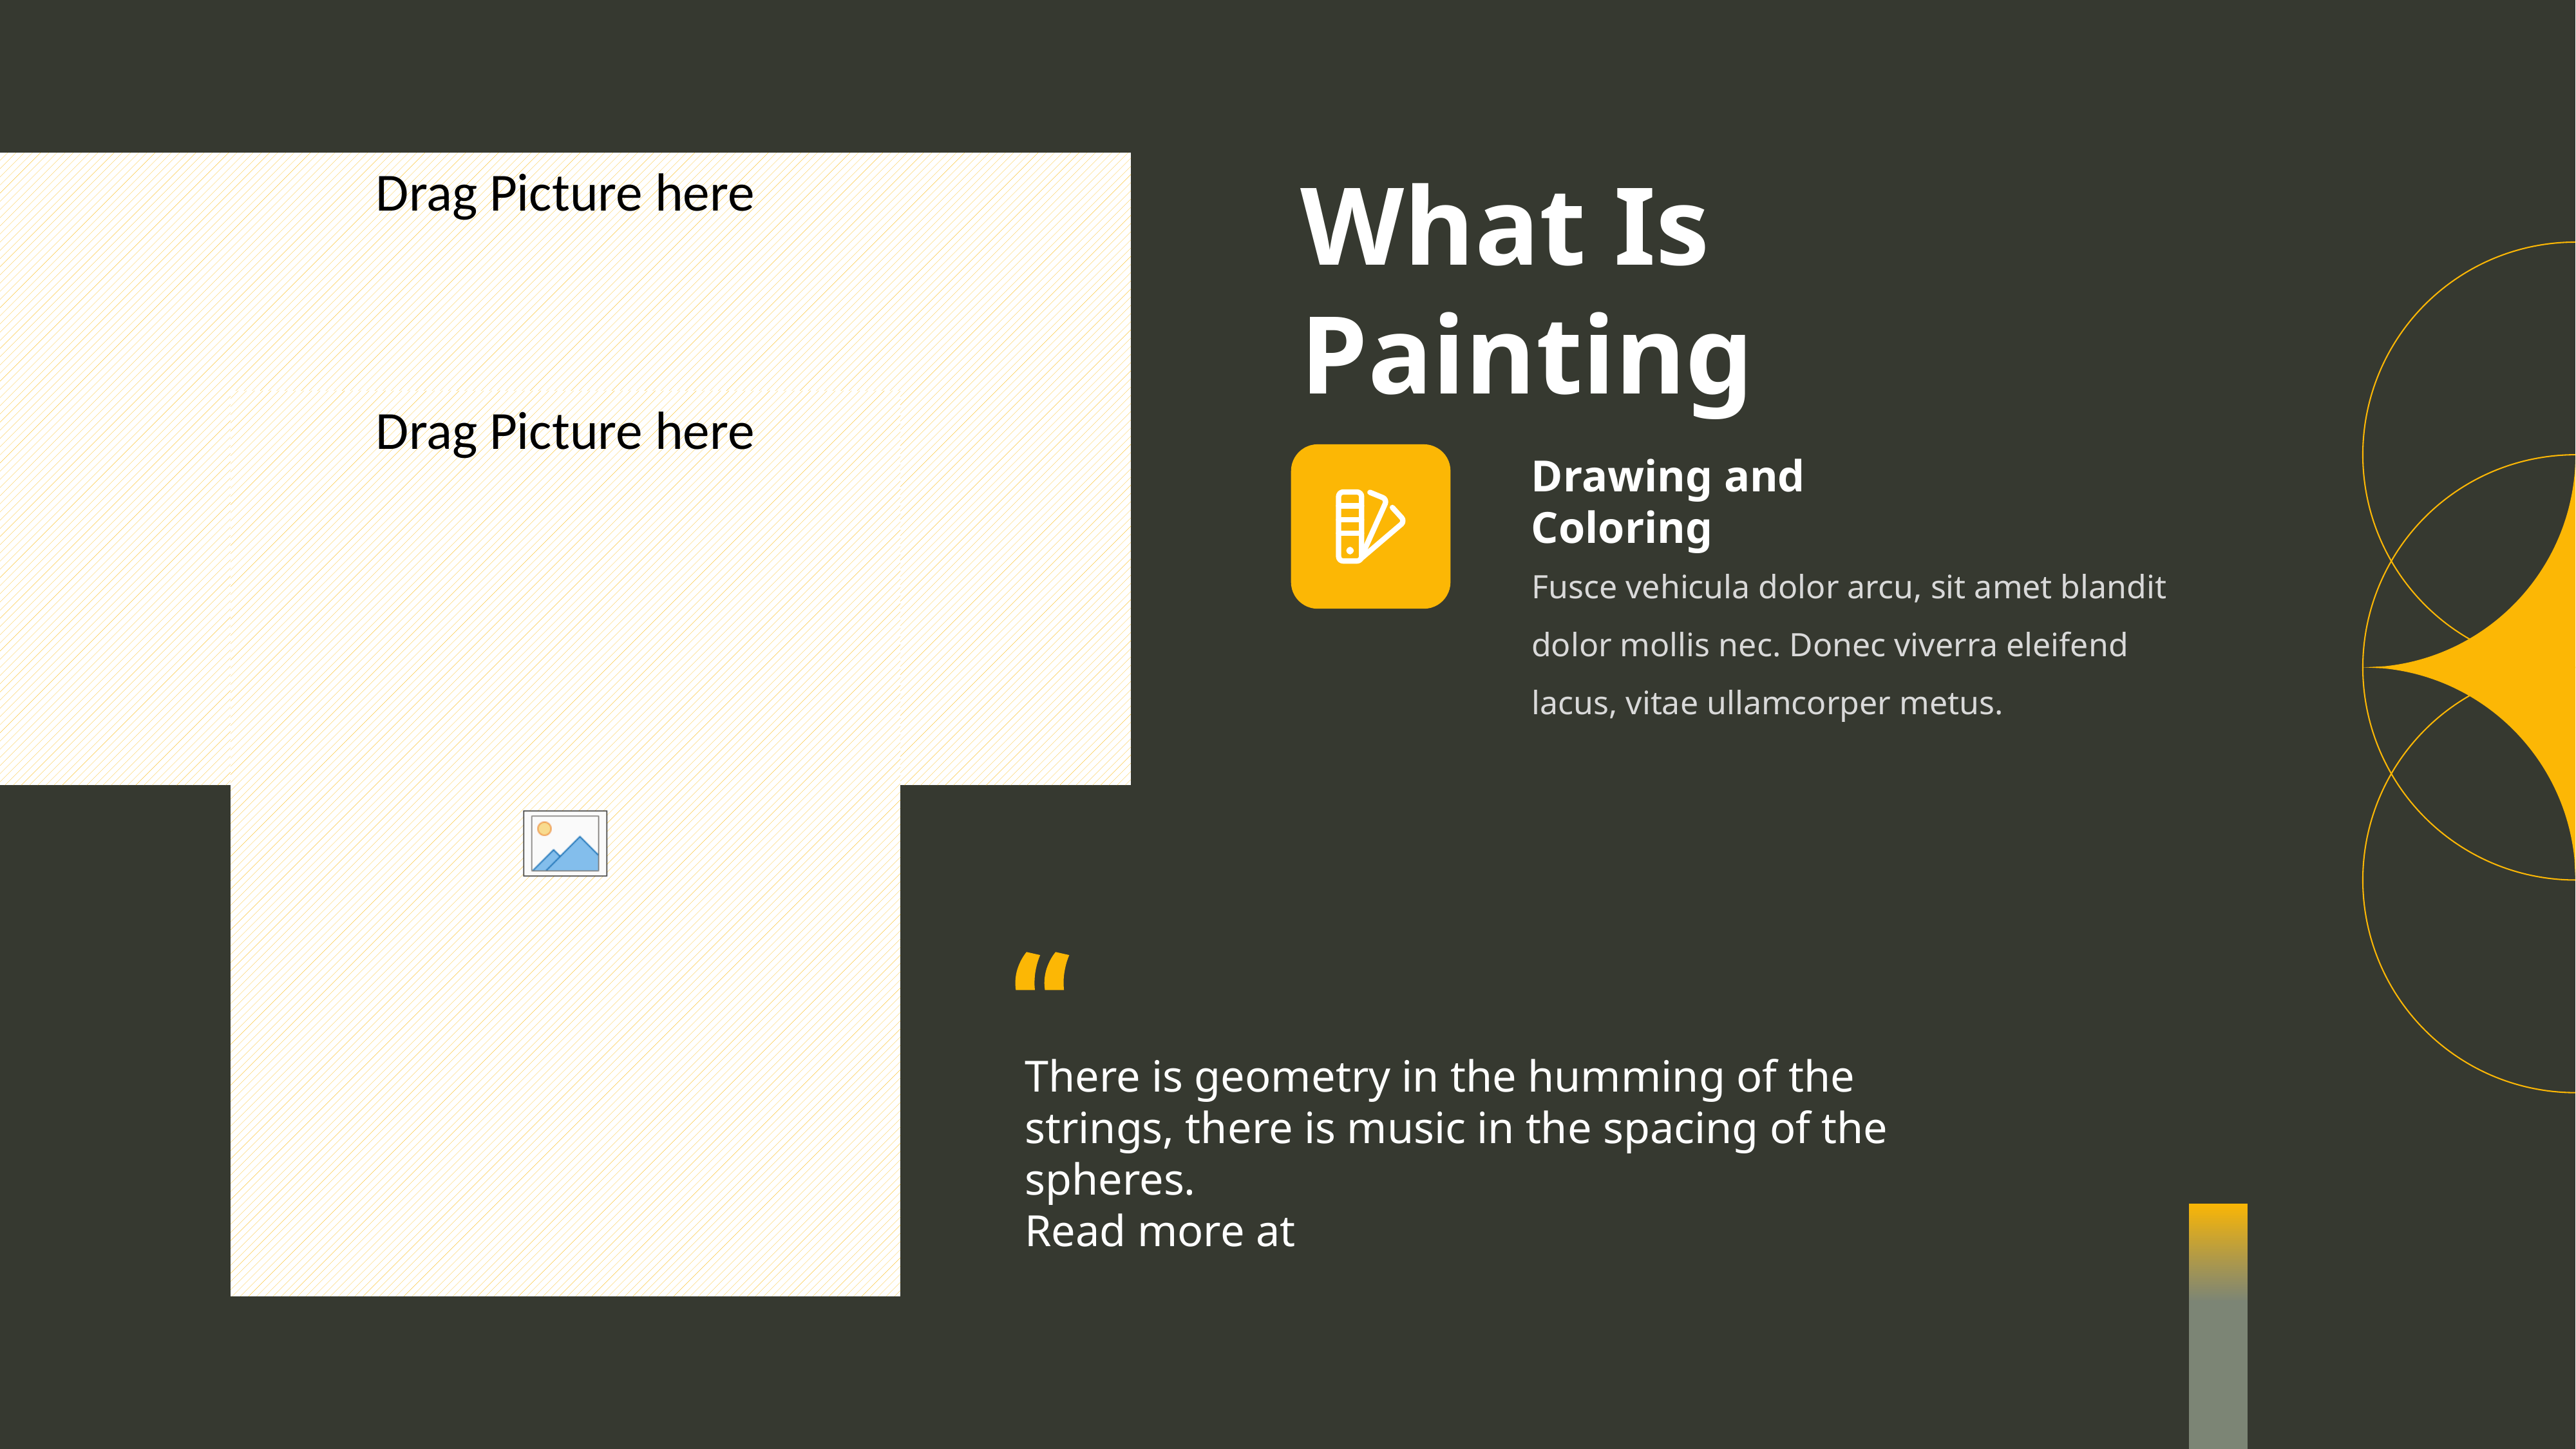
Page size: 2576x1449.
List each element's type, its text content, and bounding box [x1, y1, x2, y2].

text_box There is geometry in the humming of the strings, there is music in the spacing of the spheres. Read more at [1015, 1044, 2017, 1260]
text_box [1338, 491, 1403, 562]
text_box [1290, 443, 1452, 610]
text_box [1043, 951, 1070, 991]
picture [0, 153, 1132, 1296]
text_box What Is Painting [1291, 153, 2190, 420]
text_box Drawing and Coloring [1522, 444, 1989, 557]
text_box [1014, 951, 1041, 991]
text_box [2189, 1203, 2248, 1449]
text_box Fusce vehicula dolor arcu, sit amet blandit dolor mollis nec. Donec viverra eleifend lacus, vitae ullamcorper metus. [1522, 542, 2190, 726]
